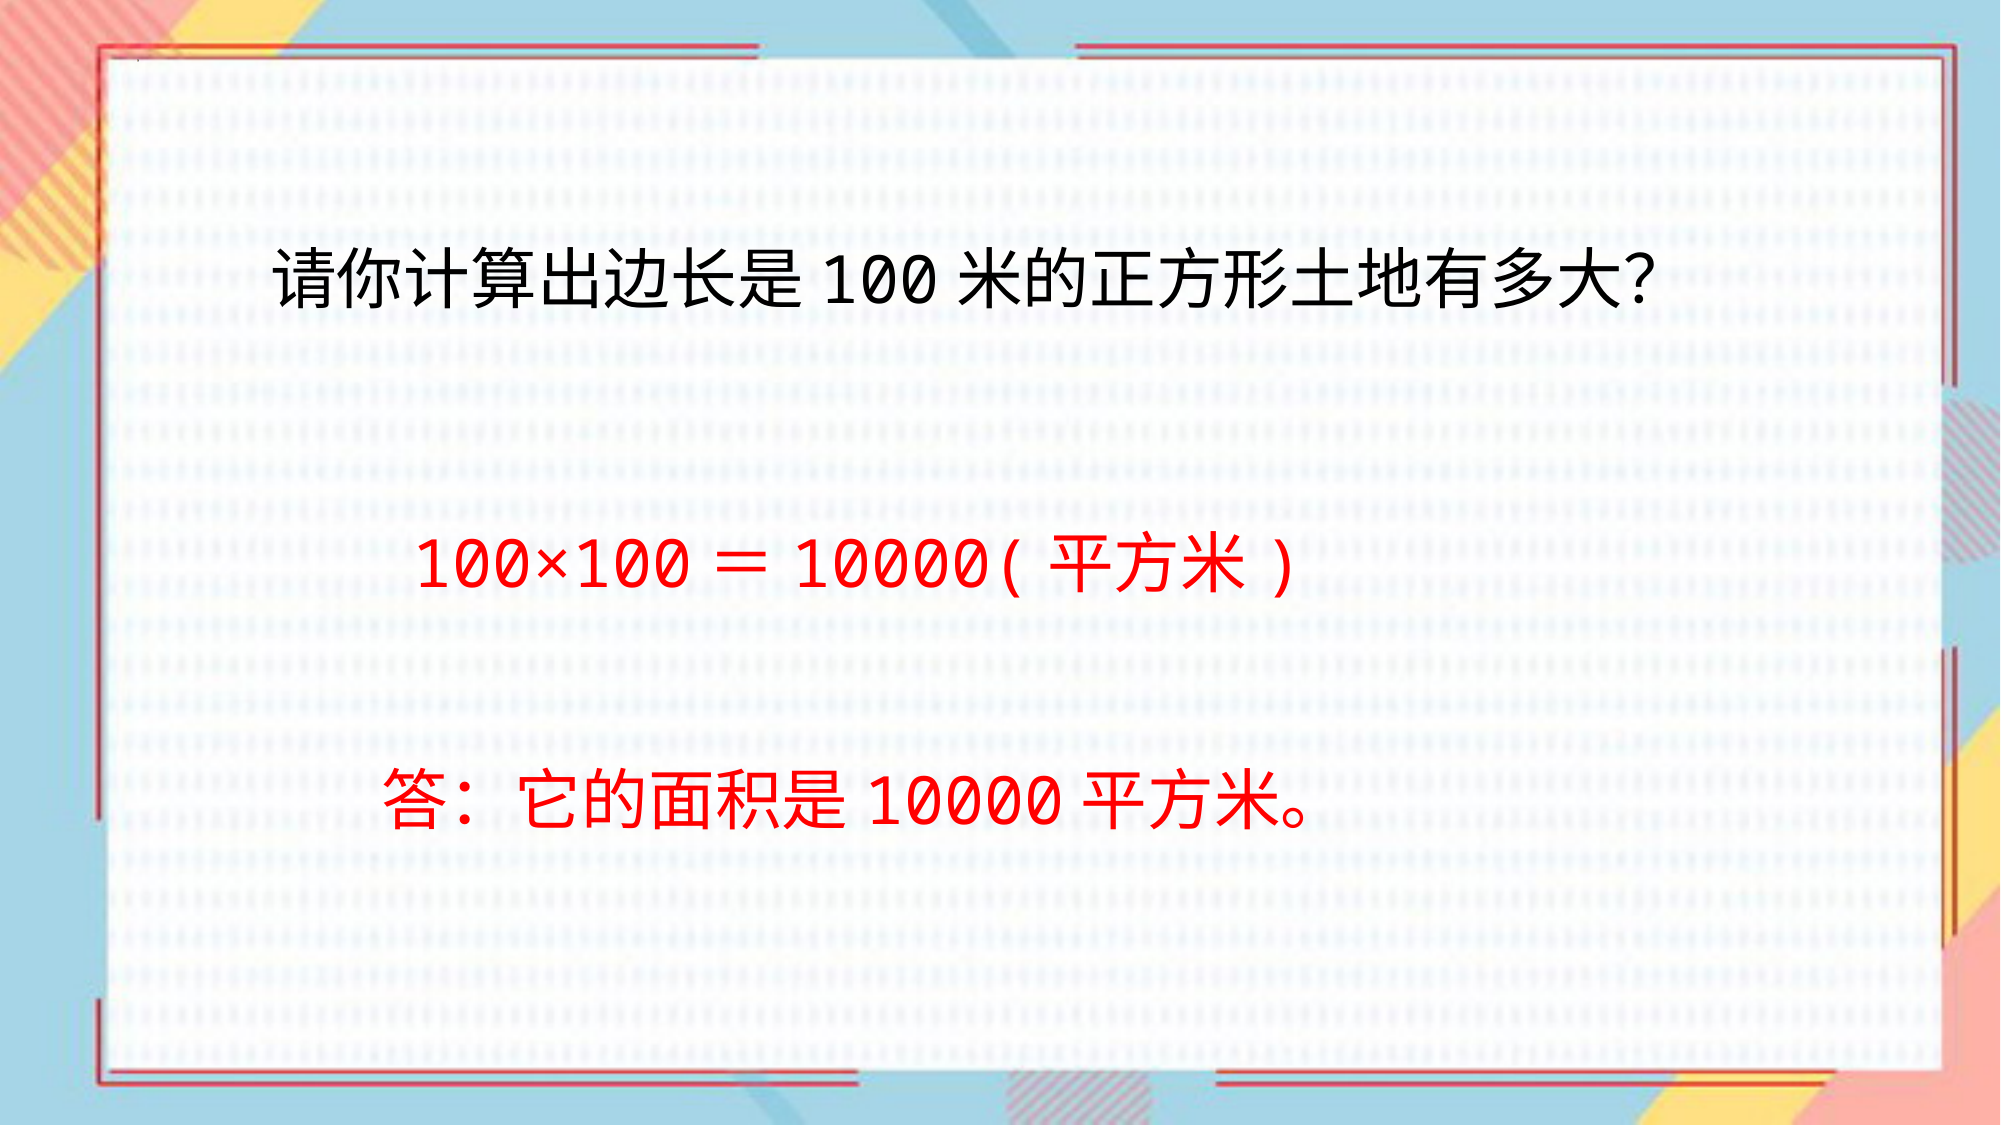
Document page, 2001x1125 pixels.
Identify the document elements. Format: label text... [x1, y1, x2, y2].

text_box 答：它的面积是10000平方米。 [366, 750, 1363, 846]
picture [0, 0, 2001, 1125]
text_box 请你计算出边长是100米的正方形土地有多大？ [180, 189, 1803, 324]
text_box 100×100＝10000(平方米) [397, 513, 1343, 608]
